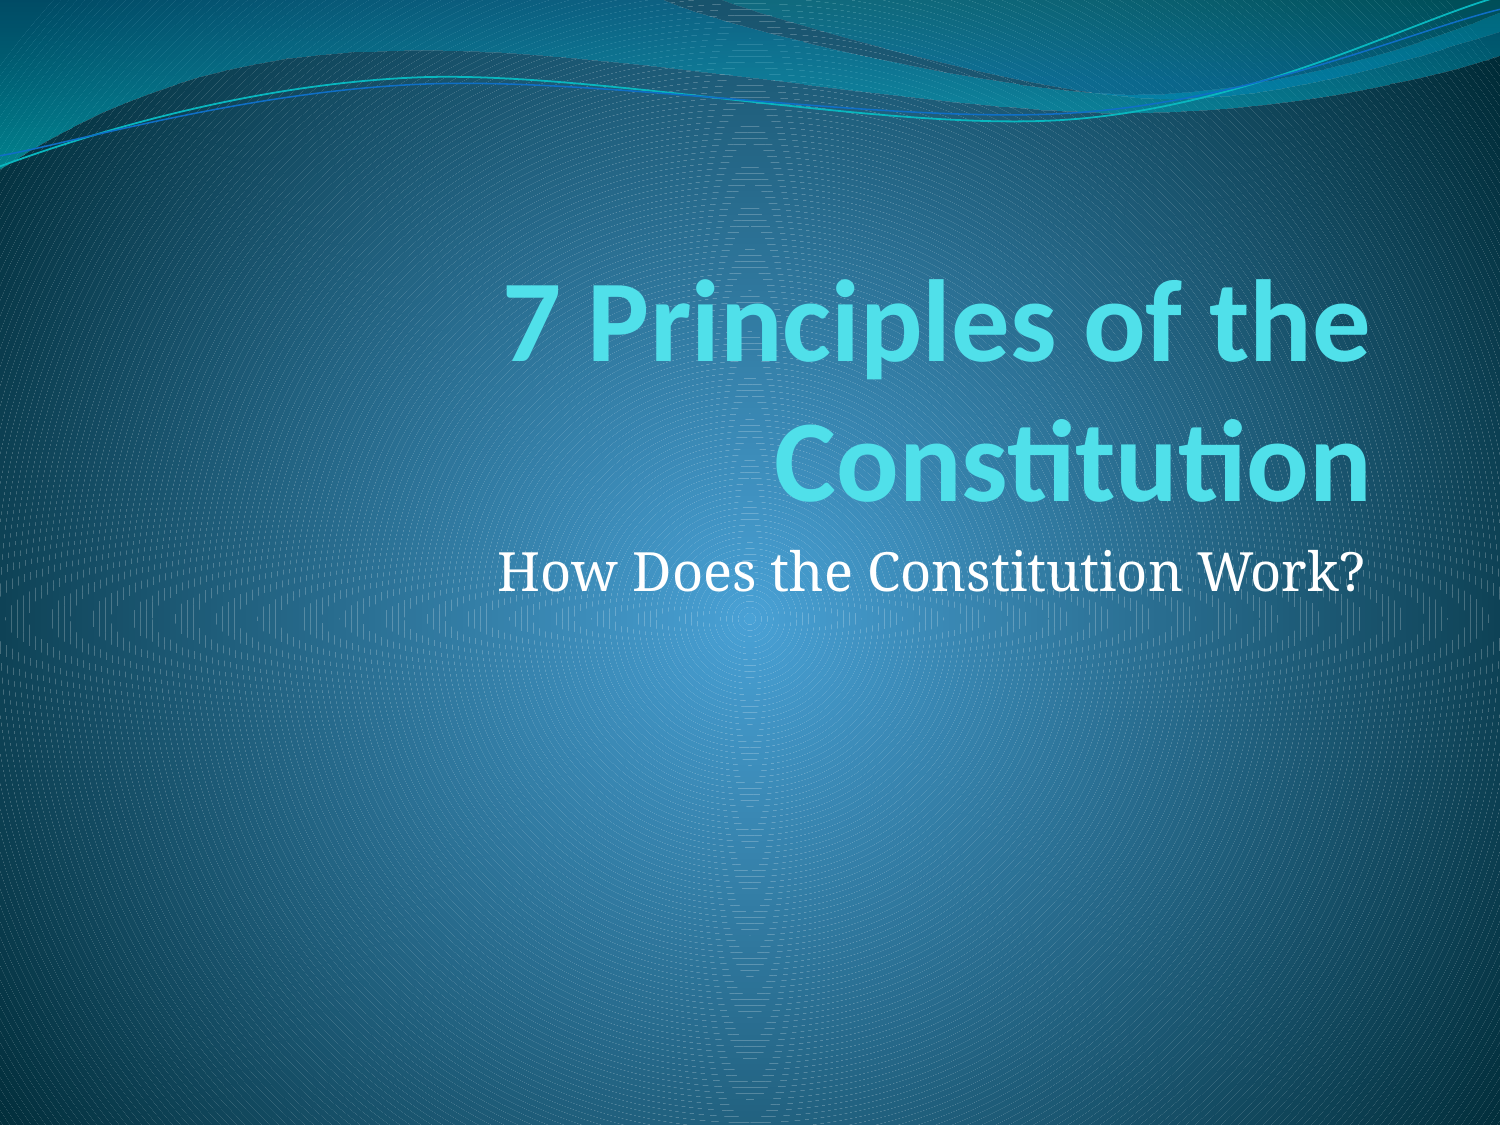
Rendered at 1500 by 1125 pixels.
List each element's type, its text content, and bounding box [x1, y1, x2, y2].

title 7 Principles of the Constitution [87, 224, 1376, 525]
subtitle How Does the Constitution Work? [87, 529, 1376, 818]
